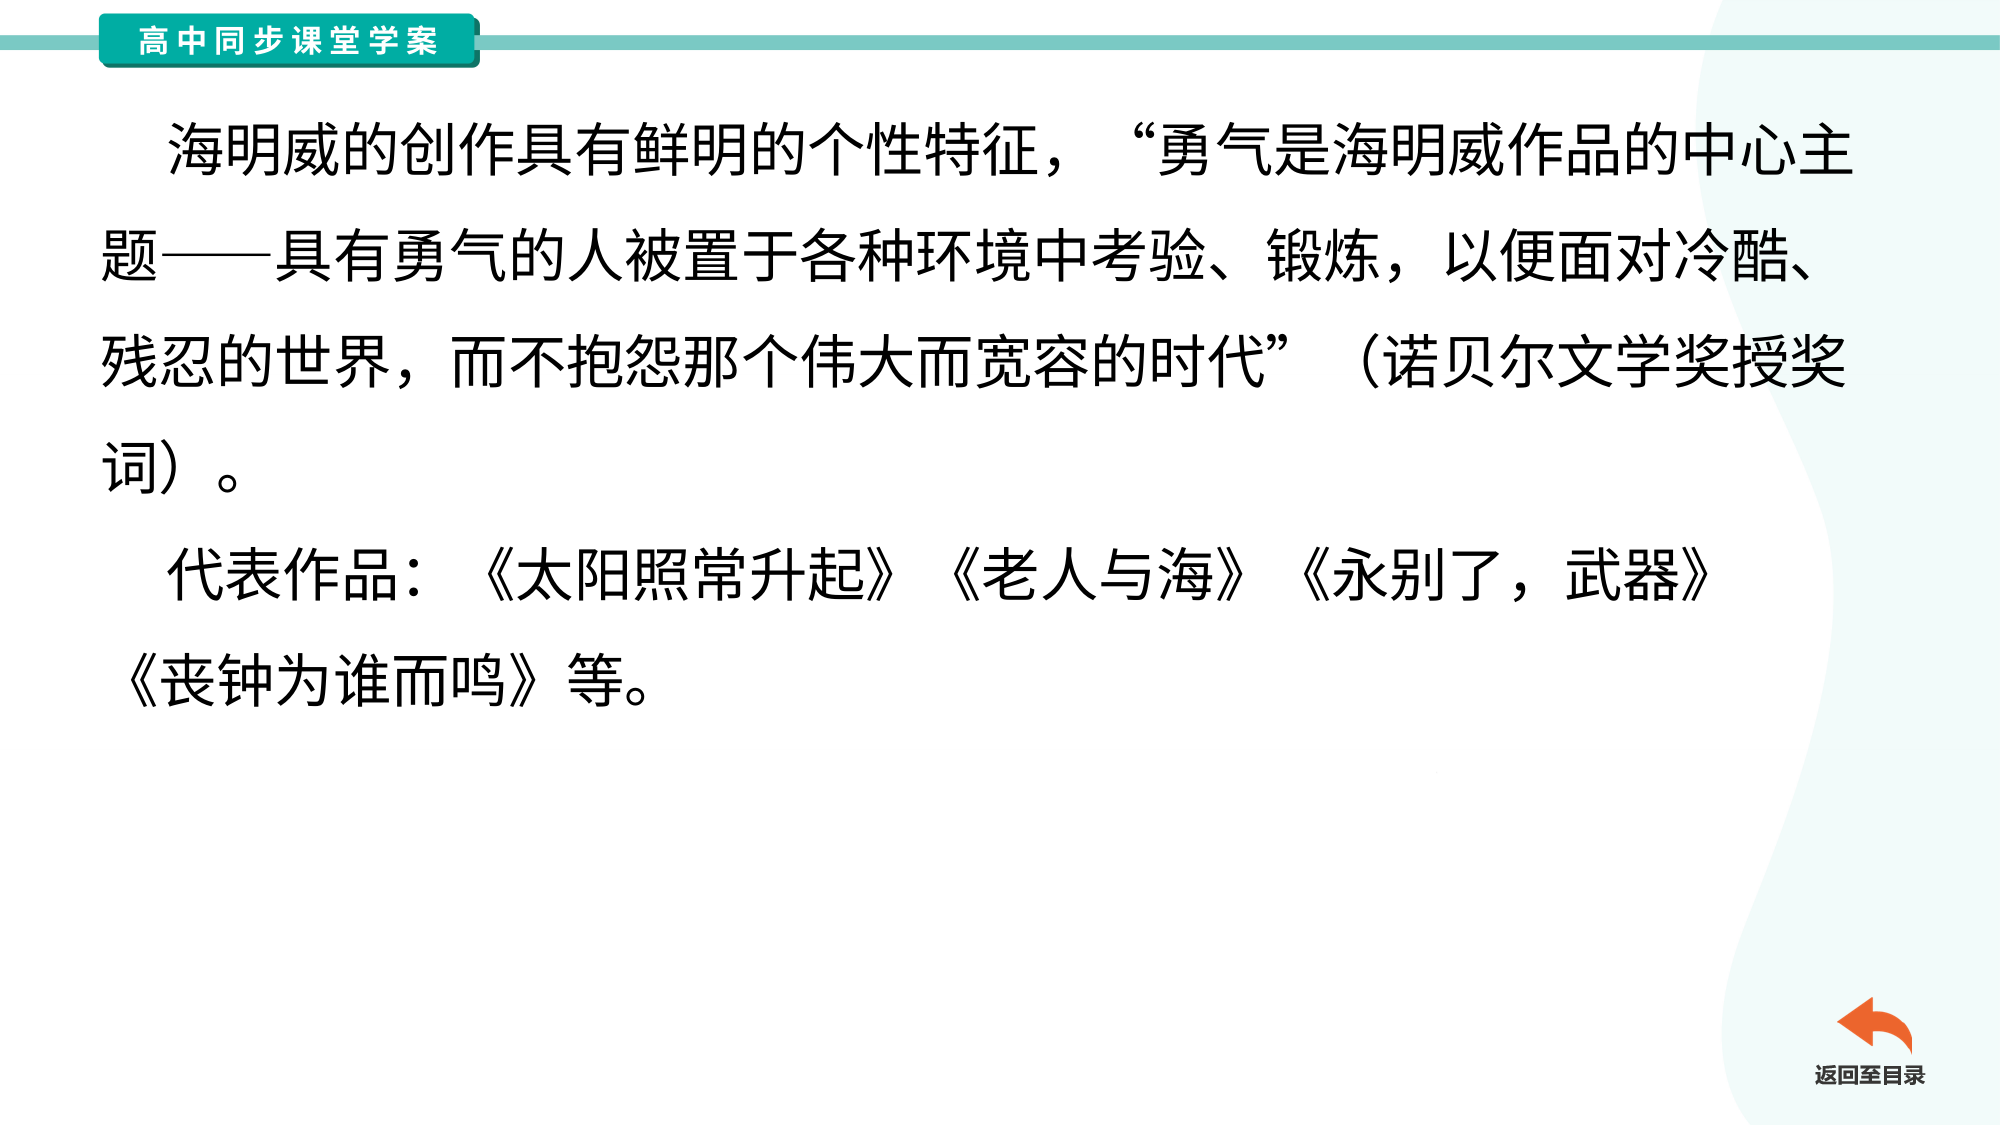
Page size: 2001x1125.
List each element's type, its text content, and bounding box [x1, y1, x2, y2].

picture [0, 0, 2000, 1125]
text_box 海明威的创作具有鲜明的个性特征，“勇气是海明威作品的中心主 题——具有勇气的人被置于各种环境中考验、锻炼，以便面对冷酷、 残忍的世界，而不抱怨那个伟大而宽容的时代”（诺贝尔文学奖授奖 词）。 代表作品：《太阳照常升起》《老人与海》《永别了，武器》 《丧钟为谁而鸣》等。 [100, 76, 1899, 714]
